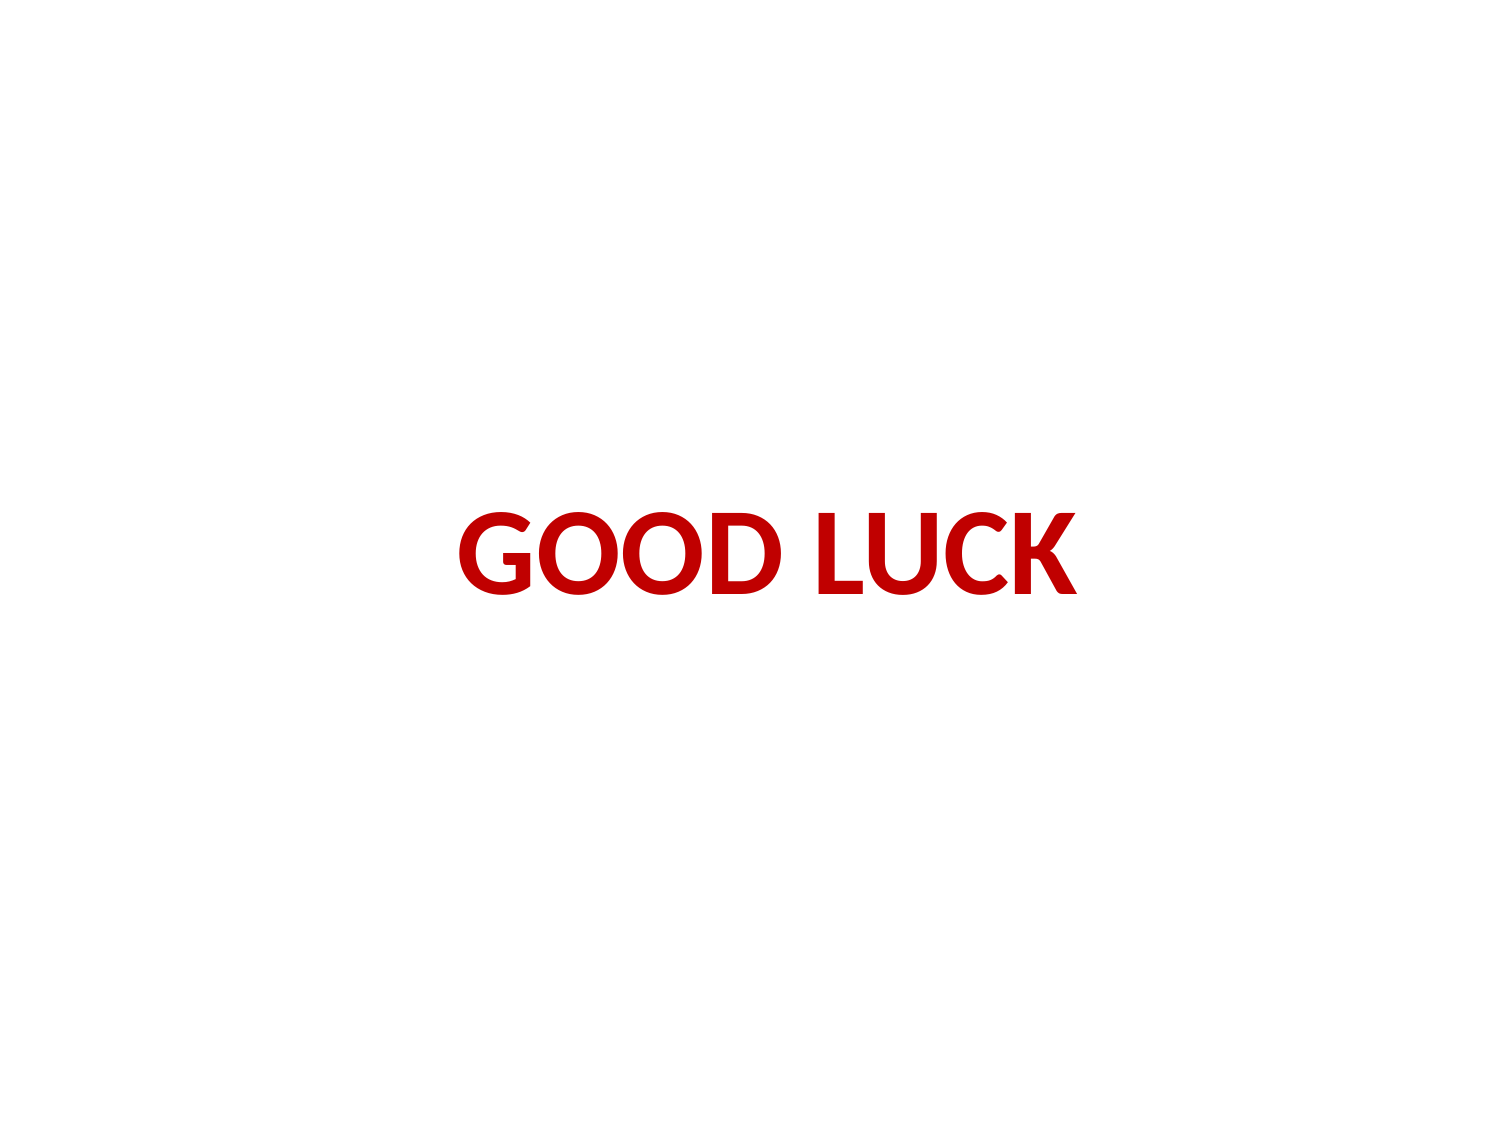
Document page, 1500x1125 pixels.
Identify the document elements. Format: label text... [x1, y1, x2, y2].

list GOOD LUCK [87, 462, 1438, 1042]
